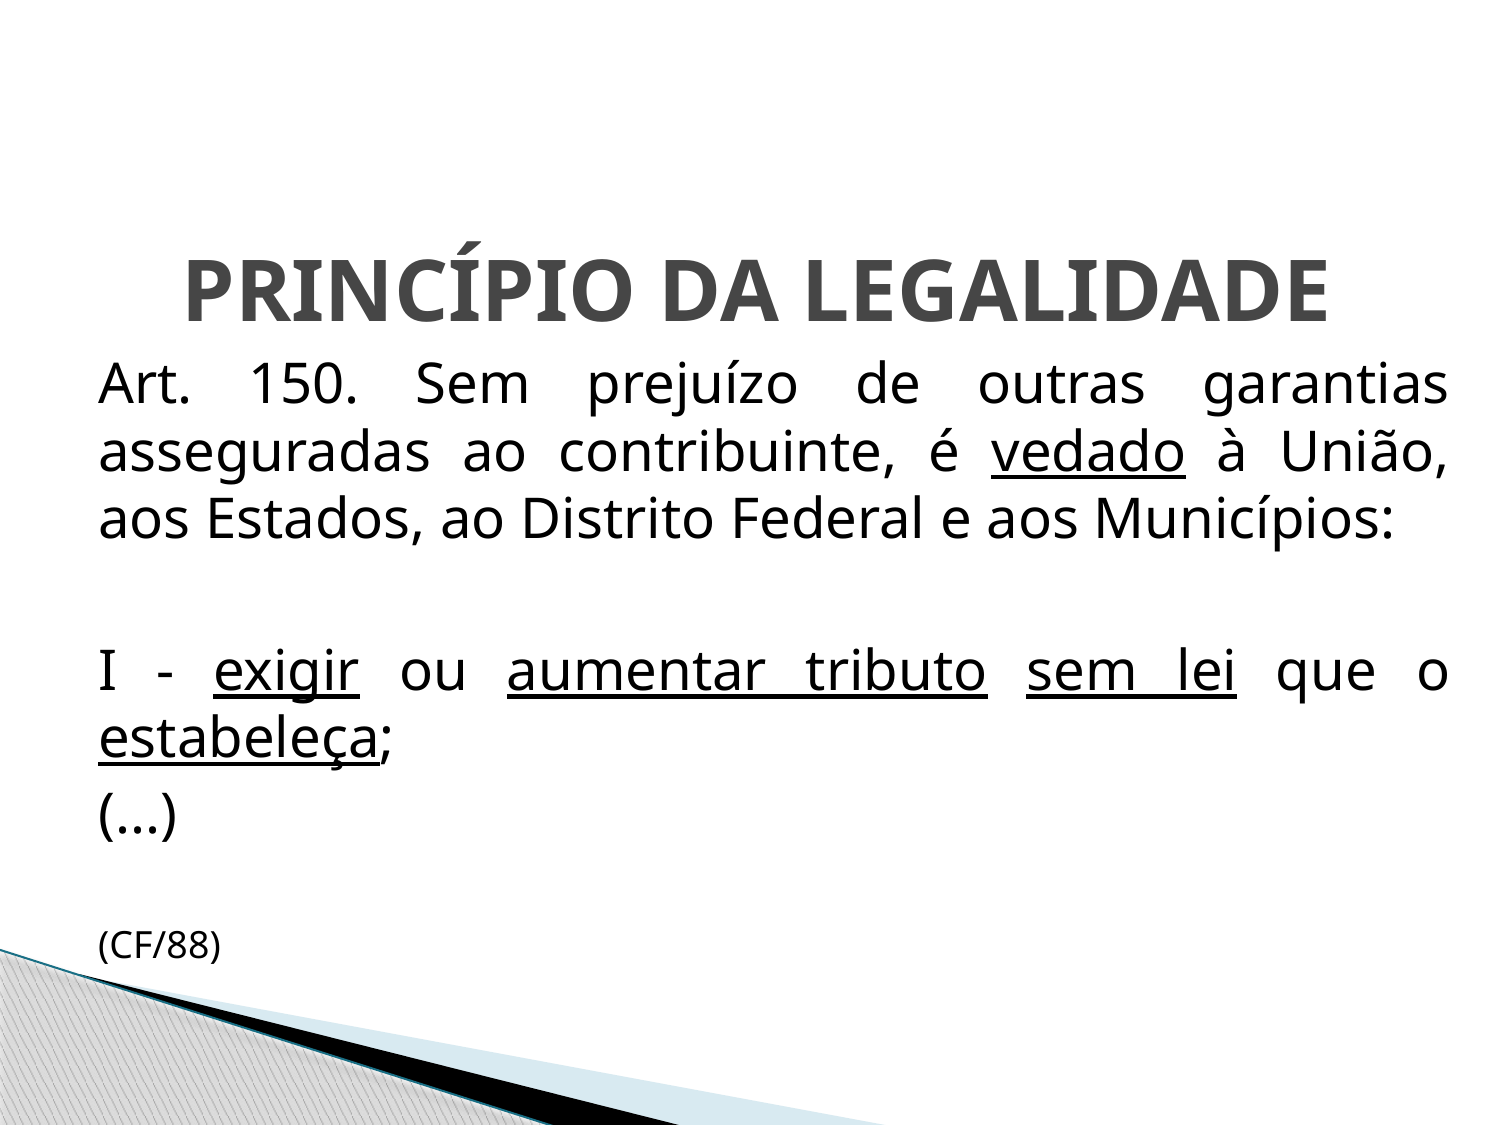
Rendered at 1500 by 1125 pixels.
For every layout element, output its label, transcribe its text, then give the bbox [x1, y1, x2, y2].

list Art. 150. Sem prejuízo de outras garantias asseguradas ao contribuinte, é vedado à União, aos Estados, ao Distrito Federal e aos Municípios: I - exigir ou aumentar tributo sem lei que o estabeleça; (...) (CF/88) [23, 339, 1465, 1079]
title PRINCÍPIO DA LEGALIDADE [82, 199, 1432, 339]
